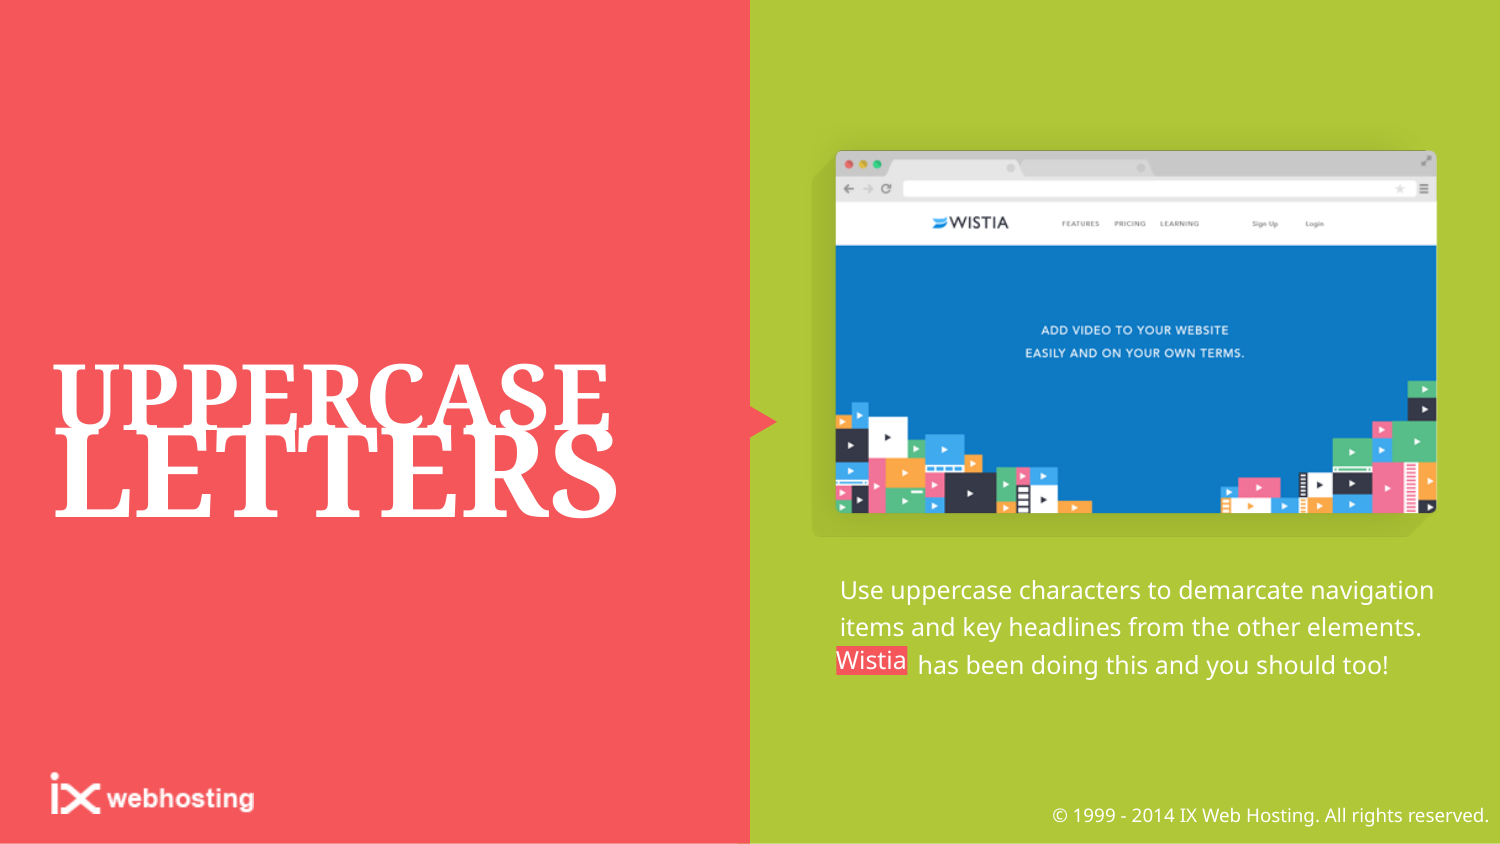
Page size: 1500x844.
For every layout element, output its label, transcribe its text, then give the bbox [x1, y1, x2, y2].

text_box Wistia [820, 637, 948, 683]
text_box UPPERCASE LETTERS [37, 329, 700, 551]
text_box [0, 0, 752, 844]
text_box [742, 401, 780, 443]
picture [836, 646, 908, 676]
picture [49, 771, 254, 815]
picture [806, 121, 1438, 543]
text_box [752, 0, 1500, 844]
text_box Use uppercase characters to demarcate navigation items and key headlines from the other elements. has been doing this and you should too! [825, 559, 1475, 687]
text_box © 1999 - 2014 IX Web Hosting. All rights reserved. [1037, 796, 1500, 834]
